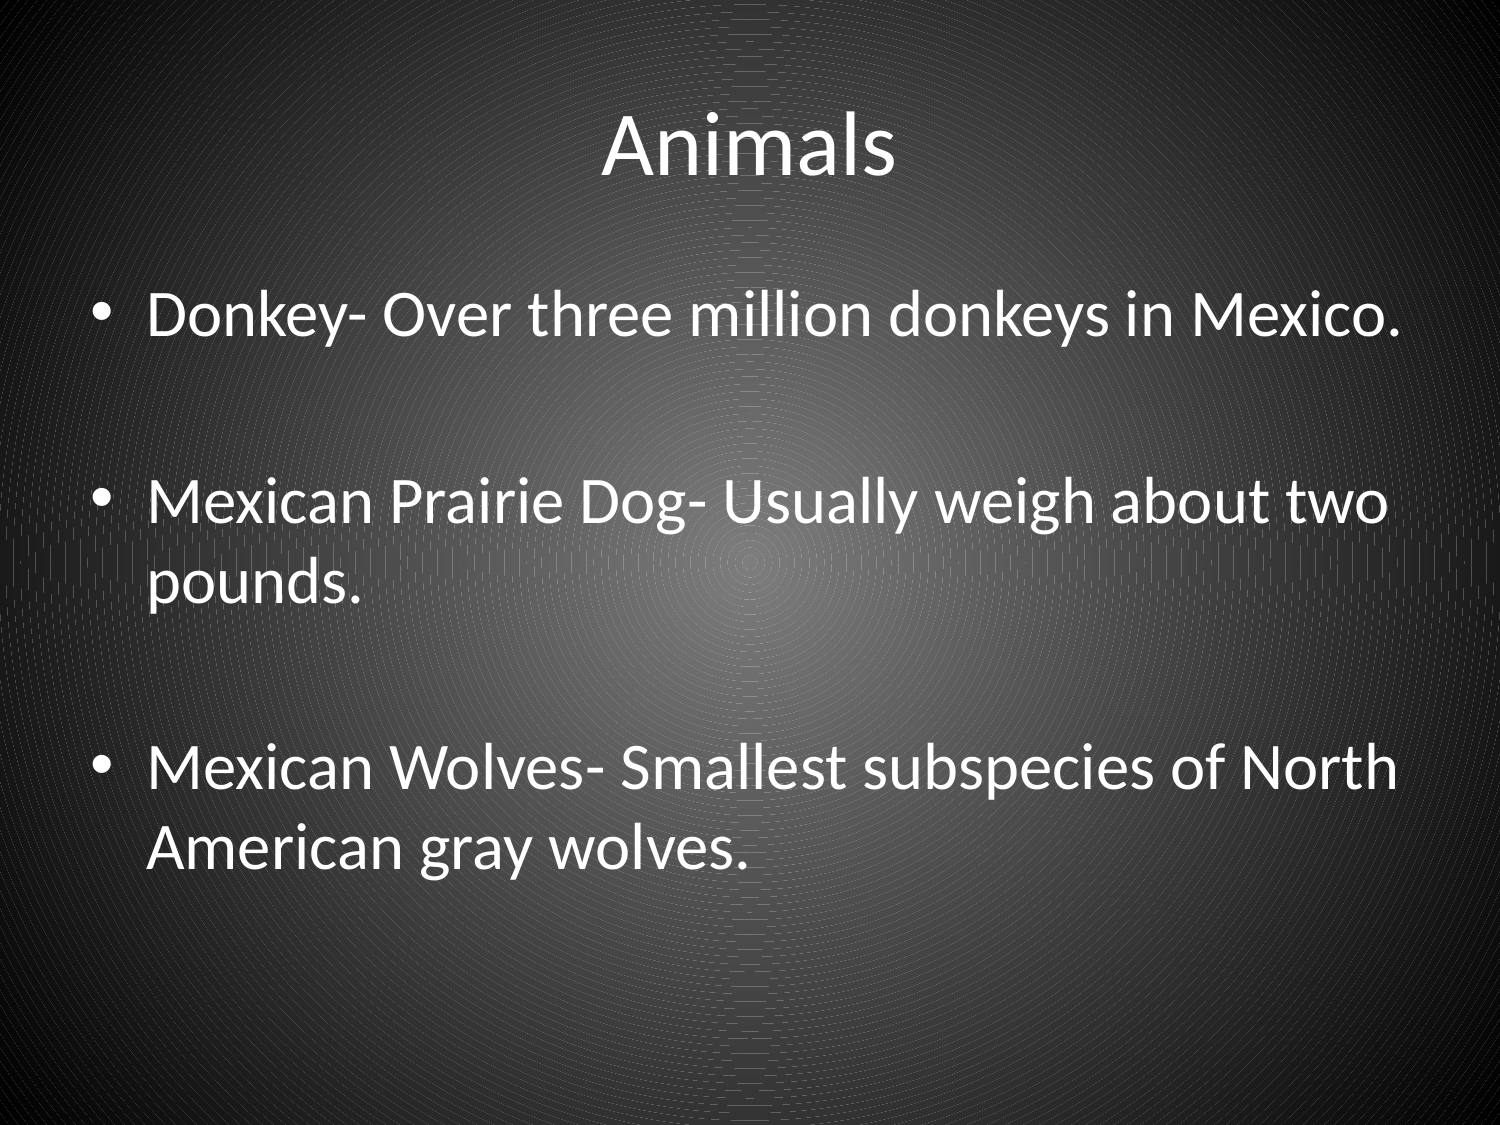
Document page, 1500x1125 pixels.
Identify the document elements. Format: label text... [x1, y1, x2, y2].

title Animals [75, 45, 1425, 233]
list Donkey- Over three million donkeys in Mexico. Mexican Prairie Dog- Usually weigh about two pounds. Mexican Wolves- Smallest subspecies of North American gray wolves. [75, 262, 1425, 1005]
